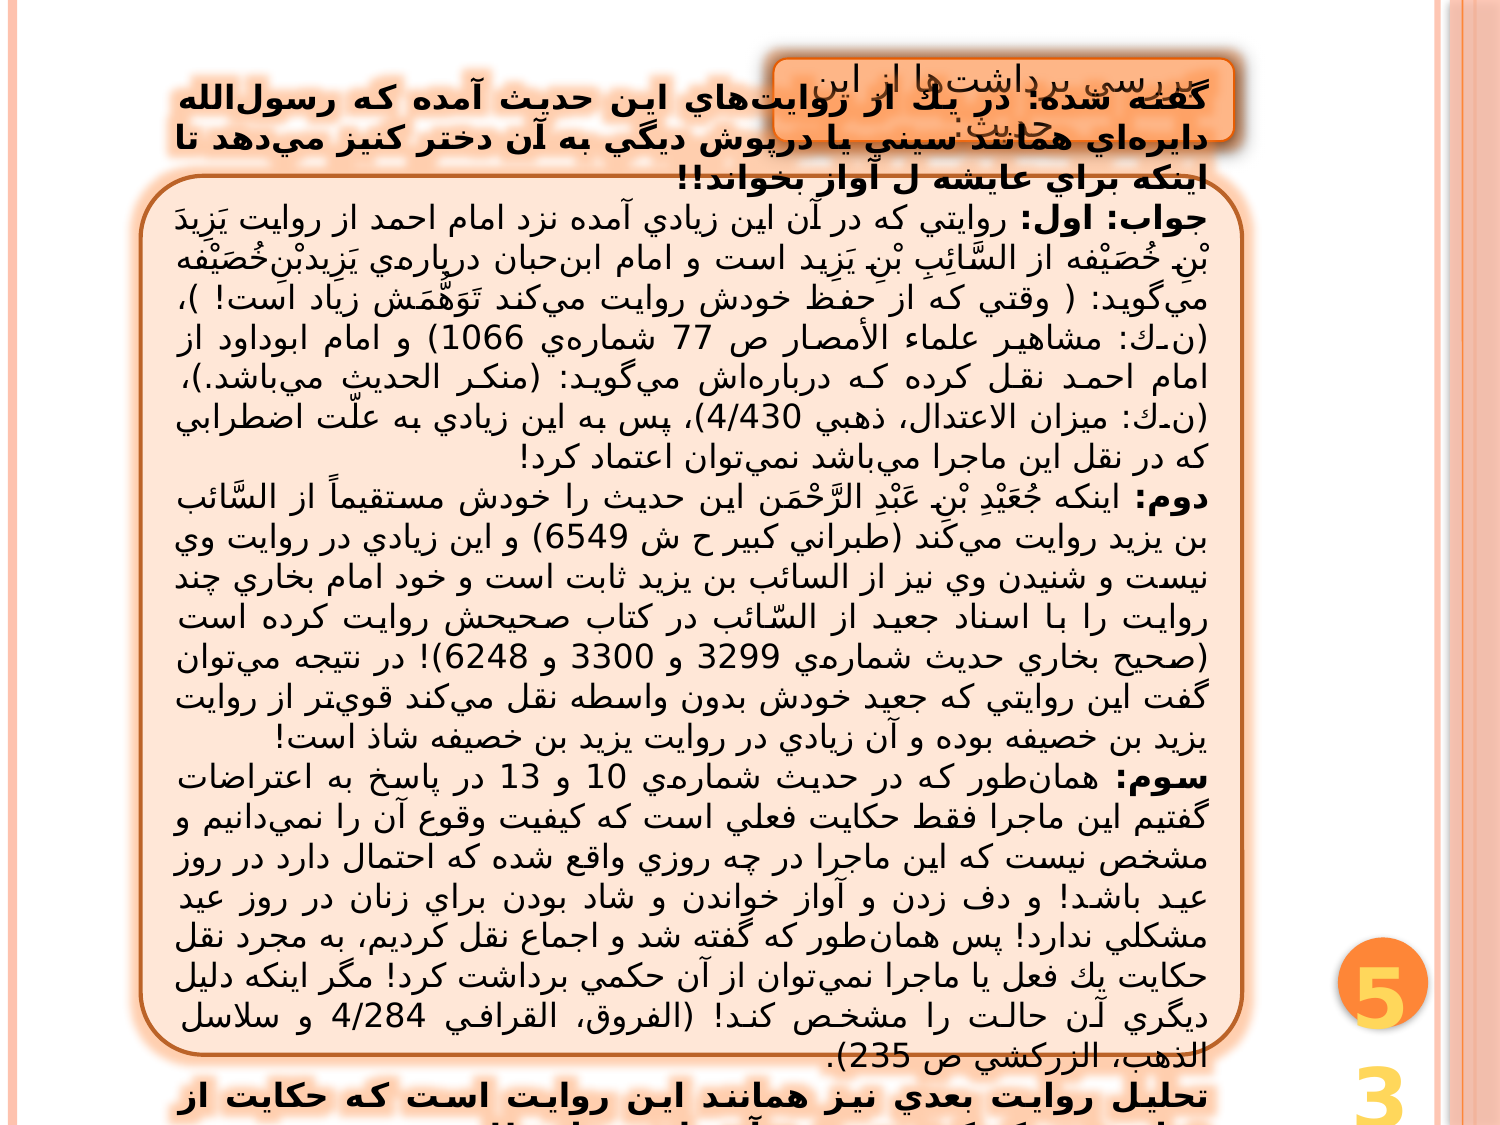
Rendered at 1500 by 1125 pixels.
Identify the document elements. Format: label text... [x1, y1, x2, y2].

text_box گفته شده: در يك از روايت‌هاي اين حديث آمده كه رسول‌الله دايره‌اي همانند سيني يا درپوش ديگي به آن دختر كنيز مي‌دهد تا اينكه براي عايشه ل آواز بخواند!! جواب: اول: روايتي كه در آن اين زيادي آمده نزد امام احمد از روايت يَزِيدَ بْنِ خُصَيْفه از السَّائِبِ بْنِ يَزِيد است و امام ابن‌حبان درياره‌ي يَزِيد‌بْنِ‌خُصَيْفه مي‌گويد: ( وقتي كه از حفظ خودش روايت مي‌كند تَوَهُّمَش زياد است! )، (ن.ك: مشاهير علماء الأمصار ص 77 شماره‌ي 1066) و امام ابوداود از امام احمد نقل كرده كه درباره‌اش مي‌گويد: (منكر الحديث مي‌باشد.)، (ن.ك: ميزان الاعتدال، ذهبي 4/430)، پس به اين زيادي به علّت اضطرابي كه در نقل اين ماجرا مي‌باشد نمي‌توان اعتماد كرد! دوم: اينكه جُعَيْدِ بْنِ عَبْدِ الرَّحْمَن اين حديث را خودش مستقيماً از السَّائب بن يزيد روايت مي‌كند (طبراني كبير ح ش 6549) و اين زيادي در روايت وي نيست و شنيدن وي نيز از السائب بن يزيد ثابت است و خود امام بخاري چند روايت را با اسناد جعيد از السّائب در كتاب صحيحش روايت كرده است (صحيح بخاري حديث‌ شماره‌ي 3299 و 3300 و 6248)! در نتيجه مي‌توان گفت اين روايتي كه جعيد خودش بدون واسطه نقل مي‌كند قوي‌تر از روايت يزيد بن خصيفه بوده و آن زيادي در روايت يزيد بن خصيفه شاذ است! سوم: همان‌طور كه در حديث شماره‌ي 10 و 13 در پاسخ به اعتراضات گفتيم اين ماجرا فقط حكايت فعلي است كه كيفيت وقوع آن‌ را نمي‌دانيم و مشخص نيست كه اين ماجرا در چه روزي واقع شده كه احتمال دارد در روز عيد باشد! و دف زدن و آواز خواندن و شاد بودن براي زنان در روز عيد مشكلي ندارد! پس همان‌طور كه گفته شد و اجماع نقل كرديم، به مجرد نقل حكايت يك فعل يا ماجرا نمي‌توان از آن حكمي برداشت كرد! مگر اينكه دليل ديگري آن حالت را مشخص كند! (الفروق، القرافي 4/284 و سلاسل الذهب، الزركشي ص 235). تحليل روايت بعدي نيز همانند اين روايت است كه حكايت از فعلي شده كه كيفيت وقوع آن را نمي‌دانيم!! [138, 173, 1245, 1057]
text_box 53 [1318, 937, 1444, 1125]
text_box بررسي برداشت‌ها از اين حديث: [772, 57, 1236, 143]
